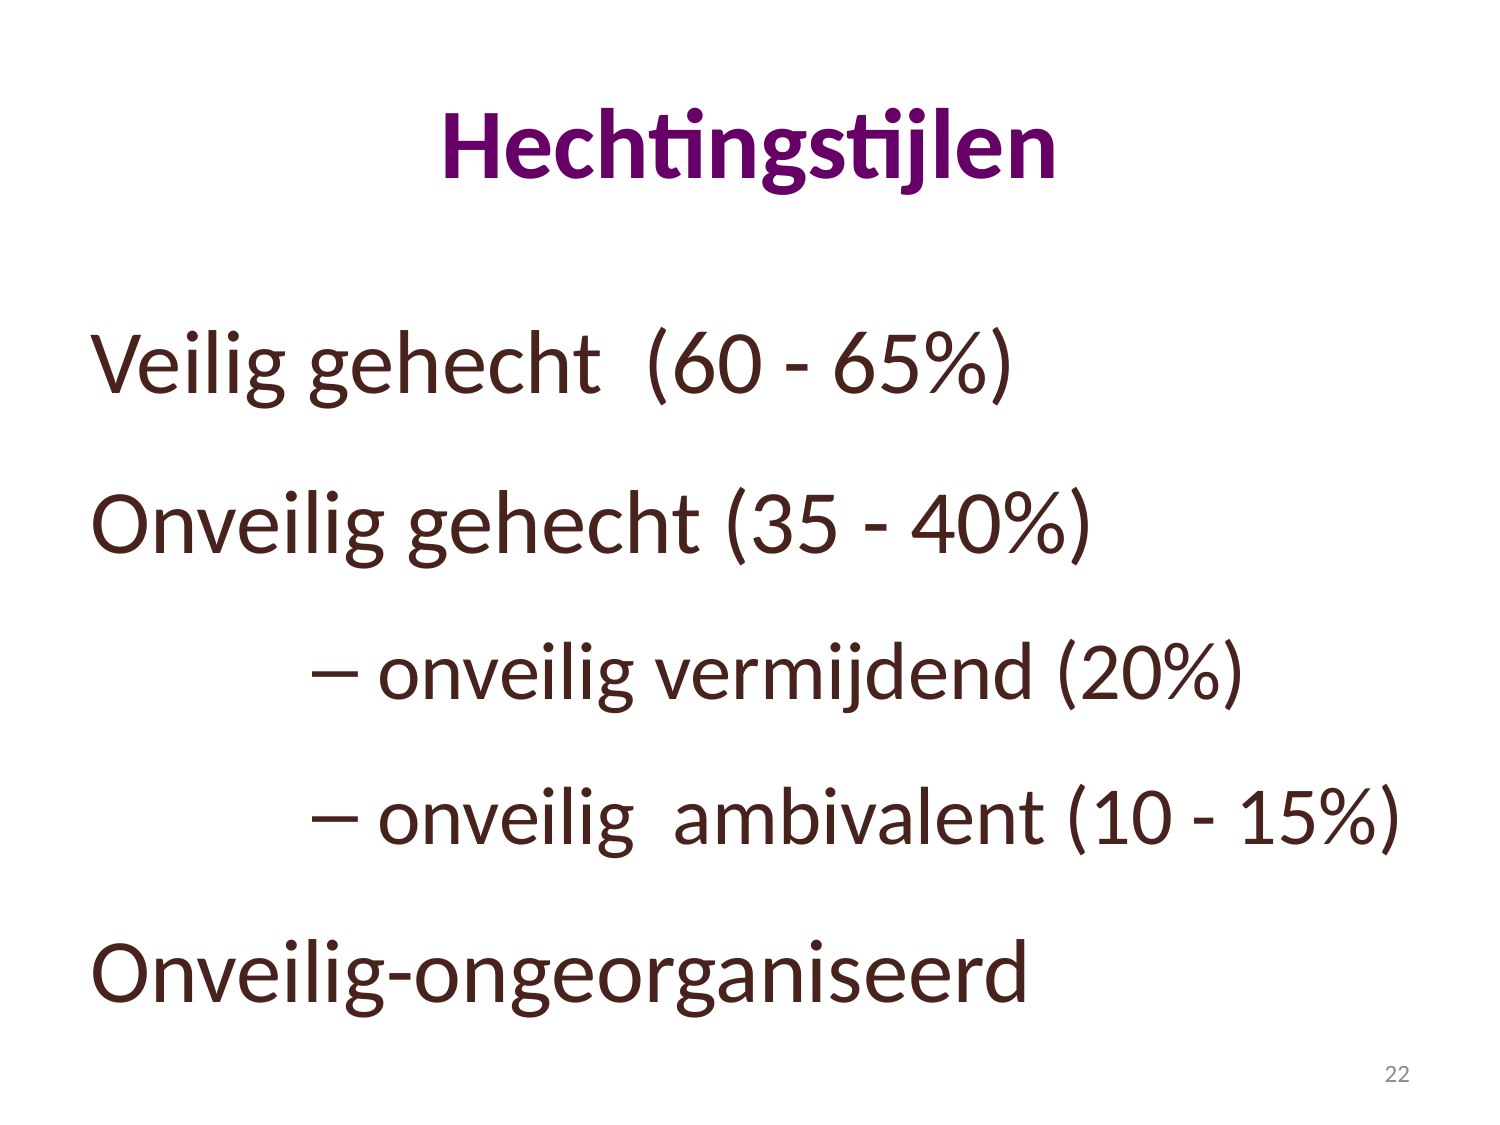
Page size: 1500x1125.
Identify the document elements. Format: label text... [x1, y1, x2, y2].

slide_number 22 [1074, 1042, 1425, 1103]
title Hechtingstijlen [75, 45, 1425, 233]
list Veilig gehecht (60 - 65%) Onveilig gehecht (35 - 40%) onveilig vermijdend (20%) onveilig ambivalent (10 - 15%) Onveilig-ongeorganiseerd [75, 262, 1425, 1075]
